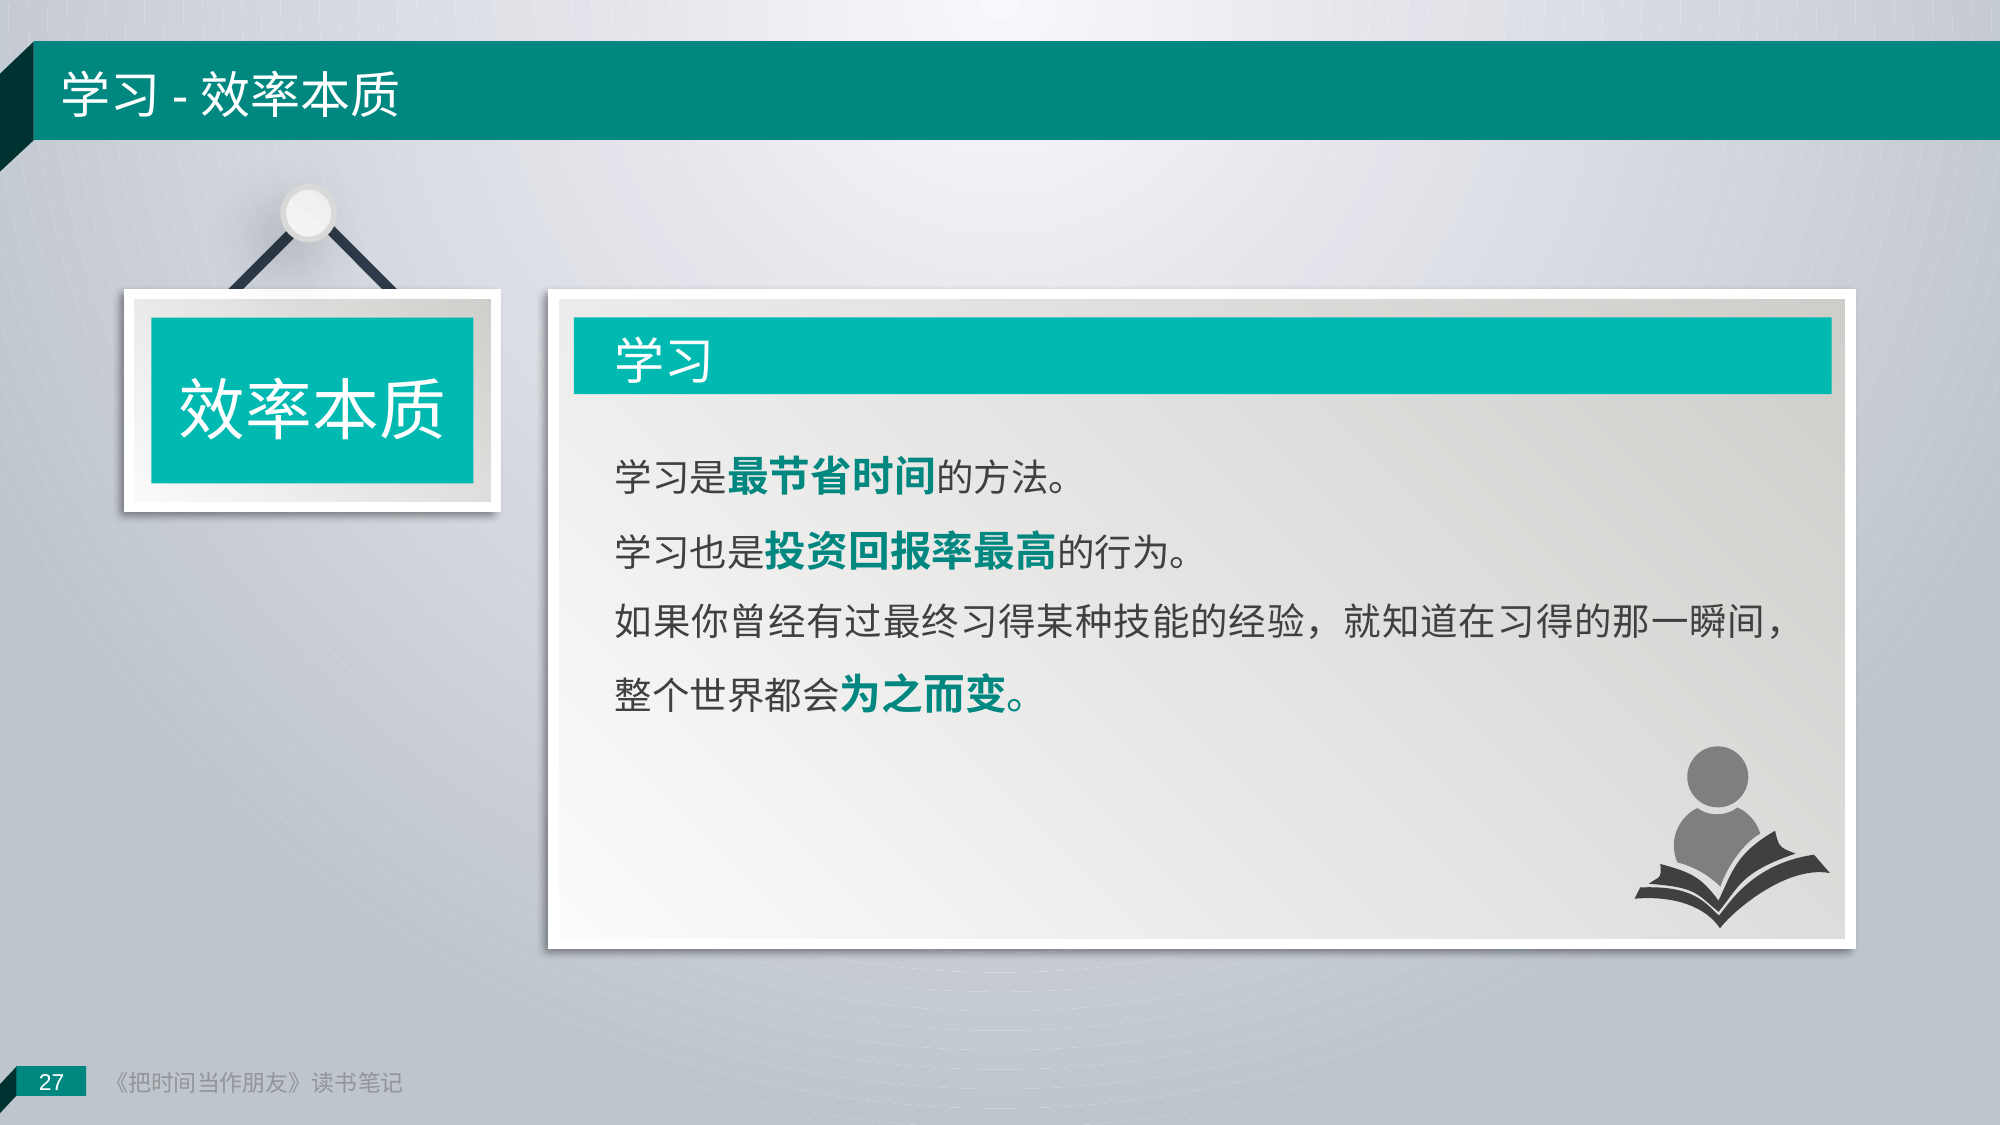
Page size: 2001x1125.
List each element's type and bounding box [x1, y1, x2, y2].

text_box [1634, 746, 1830, 929]
text_box [0, 41, 2000, 1117]
